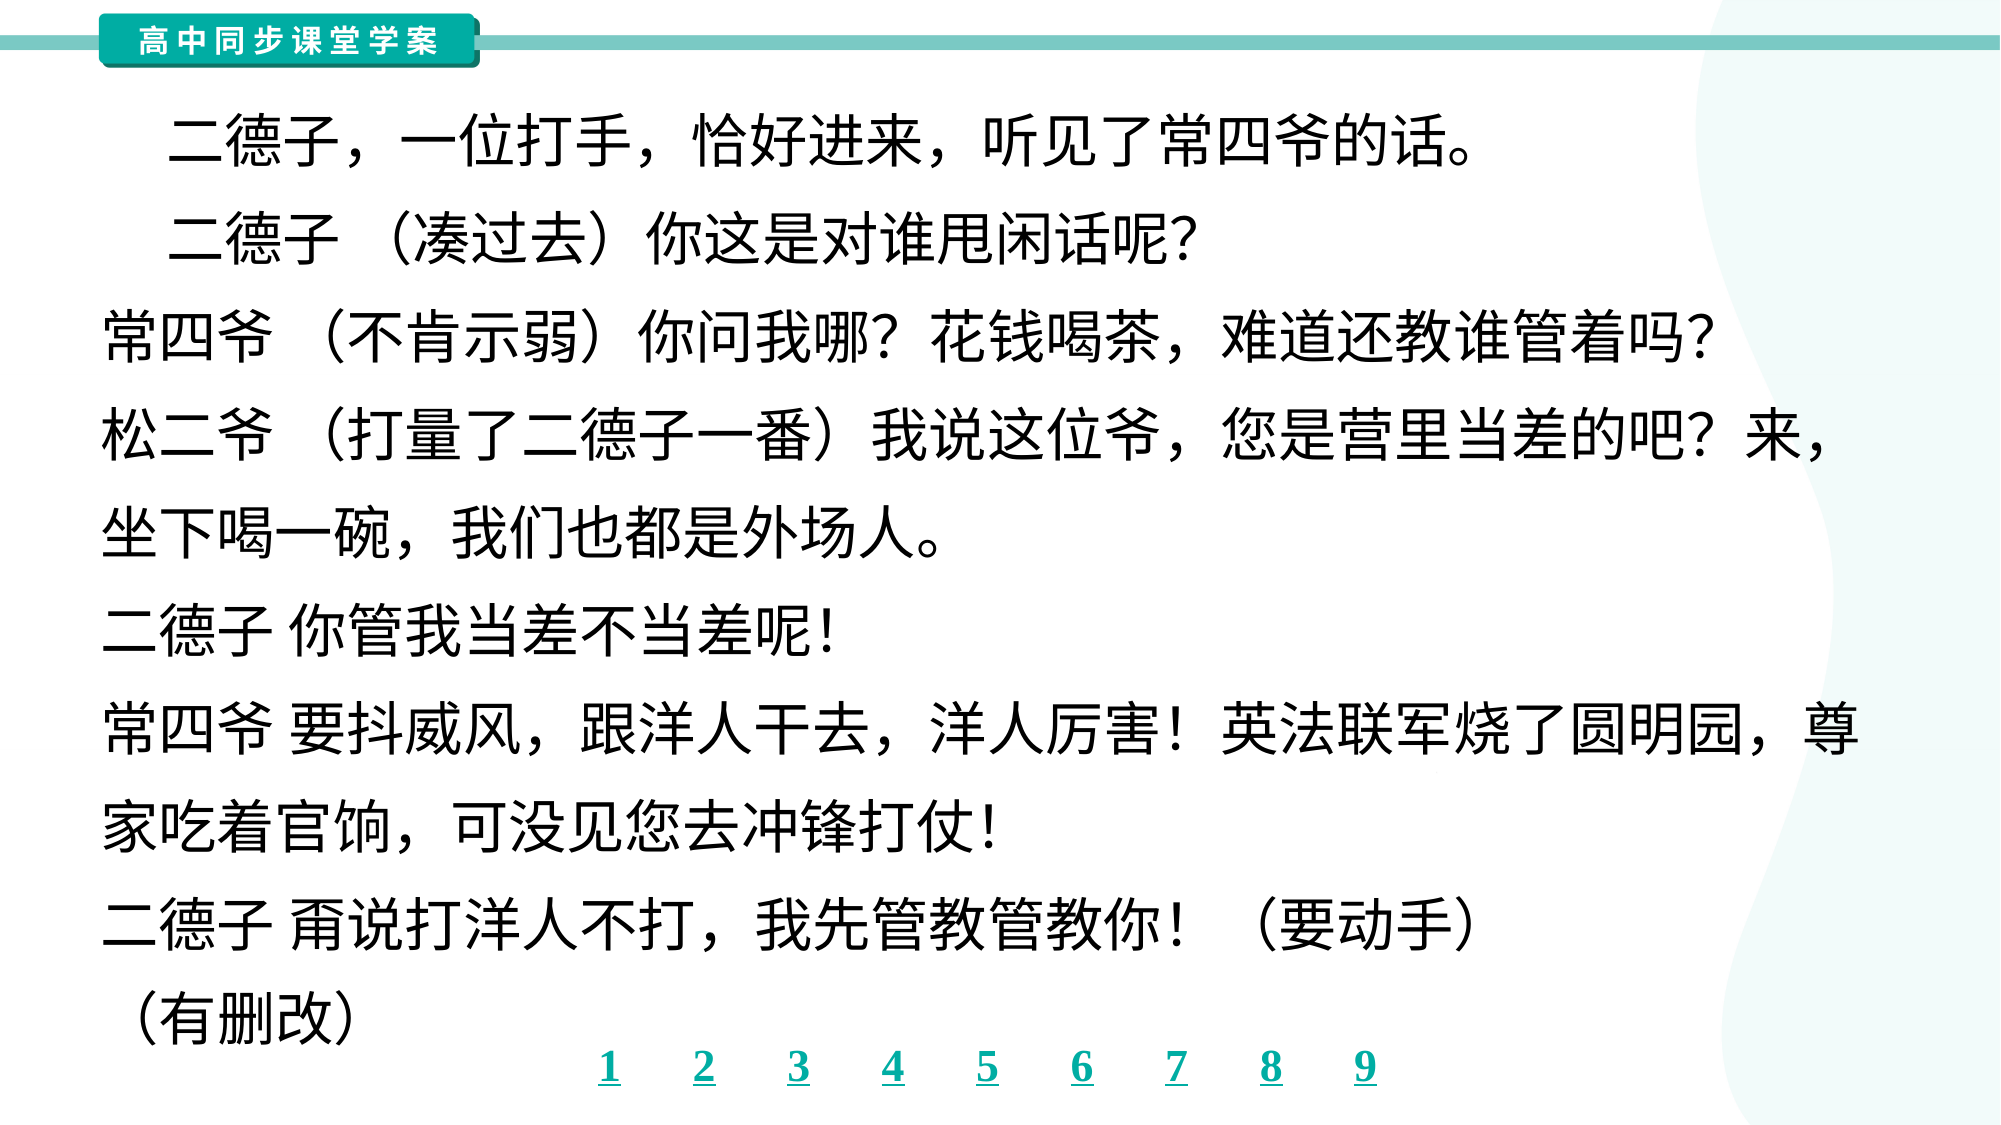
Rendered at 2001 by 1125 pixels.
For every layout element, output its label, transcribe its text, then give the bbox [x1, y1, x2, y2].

picture [0, 0, 2000, 1125]
text_box 二德子，一位打手，恰好进来，听见了常四爷的话。 二德子 （凑过去）你这是对谁甩闲话呢？ 常四爷 （不肯示弱）你问我哪？花钱喝茶，难道还教谁管着吗？ 松二爷 （打量了二德子一番）我说这位爷，您是营里当差的吧？来， 坐下喝一碗，我们也都是外场人。 二德子 你管我当差不当差呢！ 常四爷 要抖威风，跟洋人干去，洋人厉害！英法联军烧了圆明园，尊 家吃着官饷，可没见您去冲锋打仗！ 二德子 甭说打洋人不打，我先管教管教你！（要动手） （有删改）#3.6.1 [100, 76, 1899, 1043]
